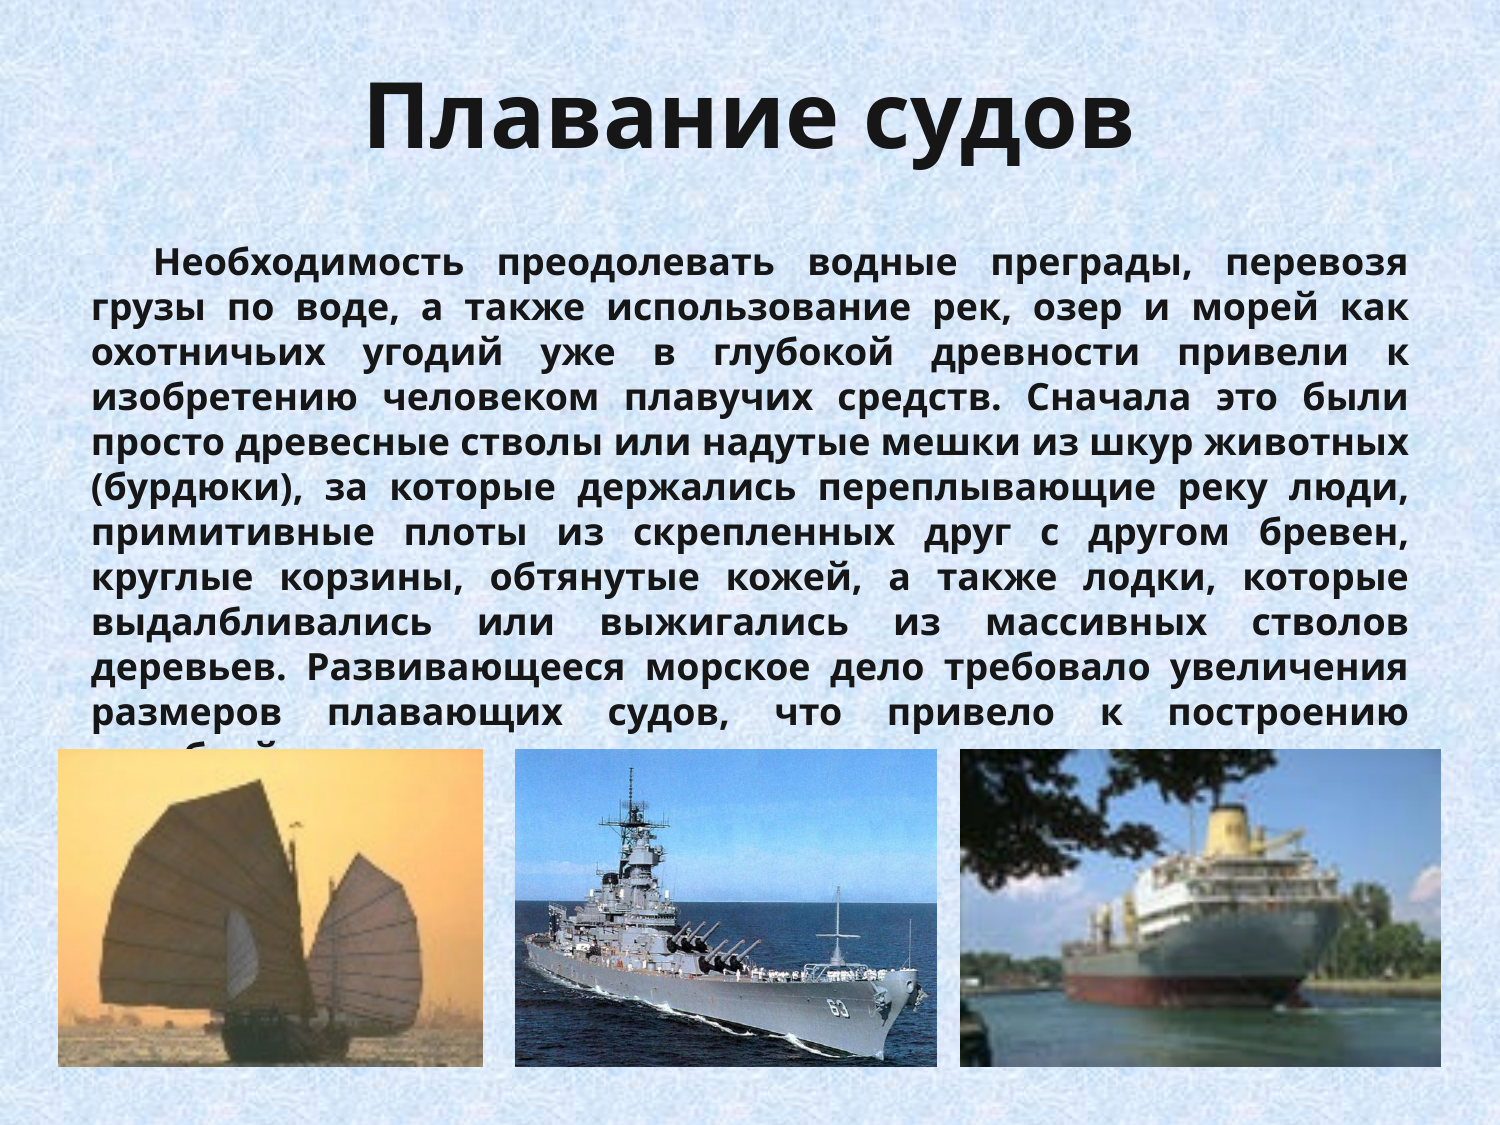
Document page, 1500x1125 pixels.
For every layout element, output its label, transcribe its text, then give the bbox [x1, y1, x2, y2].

picture [0, 0, 1500, 1125]
list Необходимость преодолевать водные преграды, перевозя грузы по воде, а также использование рек, озер и морей как охотничьих угодий уже в глубокой древности привели к изобретению человеком плавучих средств. Сначала это были просто древесные стволы или надутые мешки из шкур животных (бурдюки), за которые держались переплывающие реку люди, примитивные плоты из скрепленных друг с другом бревен, круглые корзины, обтянутые кожей, а также лодки, которые выдалбливались или выжигались из массивных стволов деревьев. Развивающееся морское дело требовало увеличения размеров плавающих судов, что привело к построению кораблей. [74, 187, 1426, 762]
title Плавание судов [74, 47, 1426, 176]
